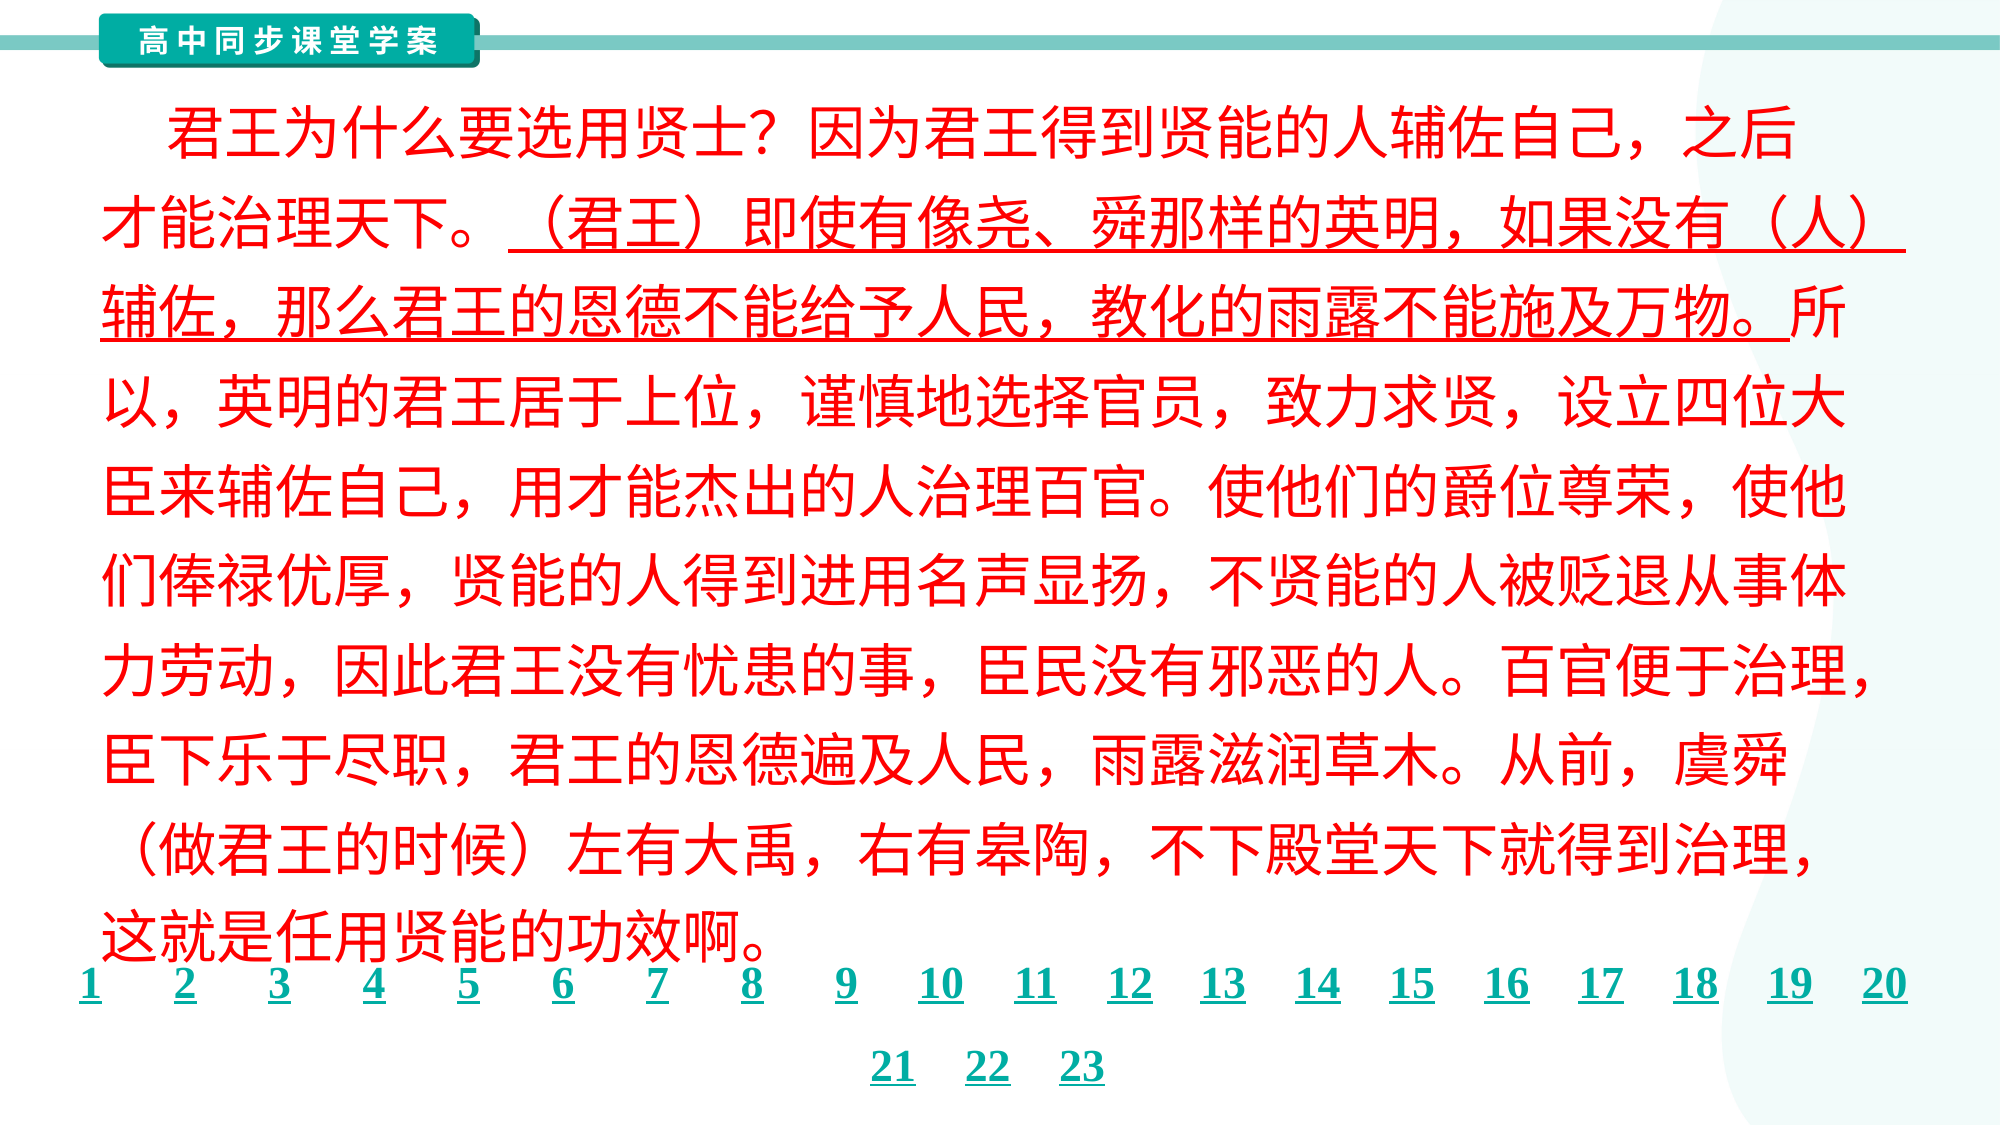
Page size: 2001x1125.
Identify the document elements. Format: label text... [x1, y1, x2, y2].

text_box 君王为什么要选用贤士？因为君王得到贤能的人辅佐自己，之后 才能治理天下。（君王）即使有像尧、舜那样的英明，如果没有（人） 辅佐，那么君王的恩德不能给予人民，教化的雨露不能施及万物。所 以，英明的君王居于上位，谨慎地选择官员，致力求贤，设立四位大 臣来辅佐自己，用才能杰出的人治理百官。使他们的爵位尊荣，使他 们俸禄优厚，贤能的人得到进用名声显扬，不贤能的人被贬退从事体 力劳动，因此君王没有忧患的事，臣民没有邪恶的人。百官便于治理， 臣下乐于尽职，君王的恩德遍及人民，雨露滋润草木。从前，虞舜 （做君王的时候）左有大禹，右有皋陶，不下殿堂天下就得到治理， 这就是任用贤能的功效啊。 [100, 76, 1899, 964]
picture [0, 0, 2000, 1125]
